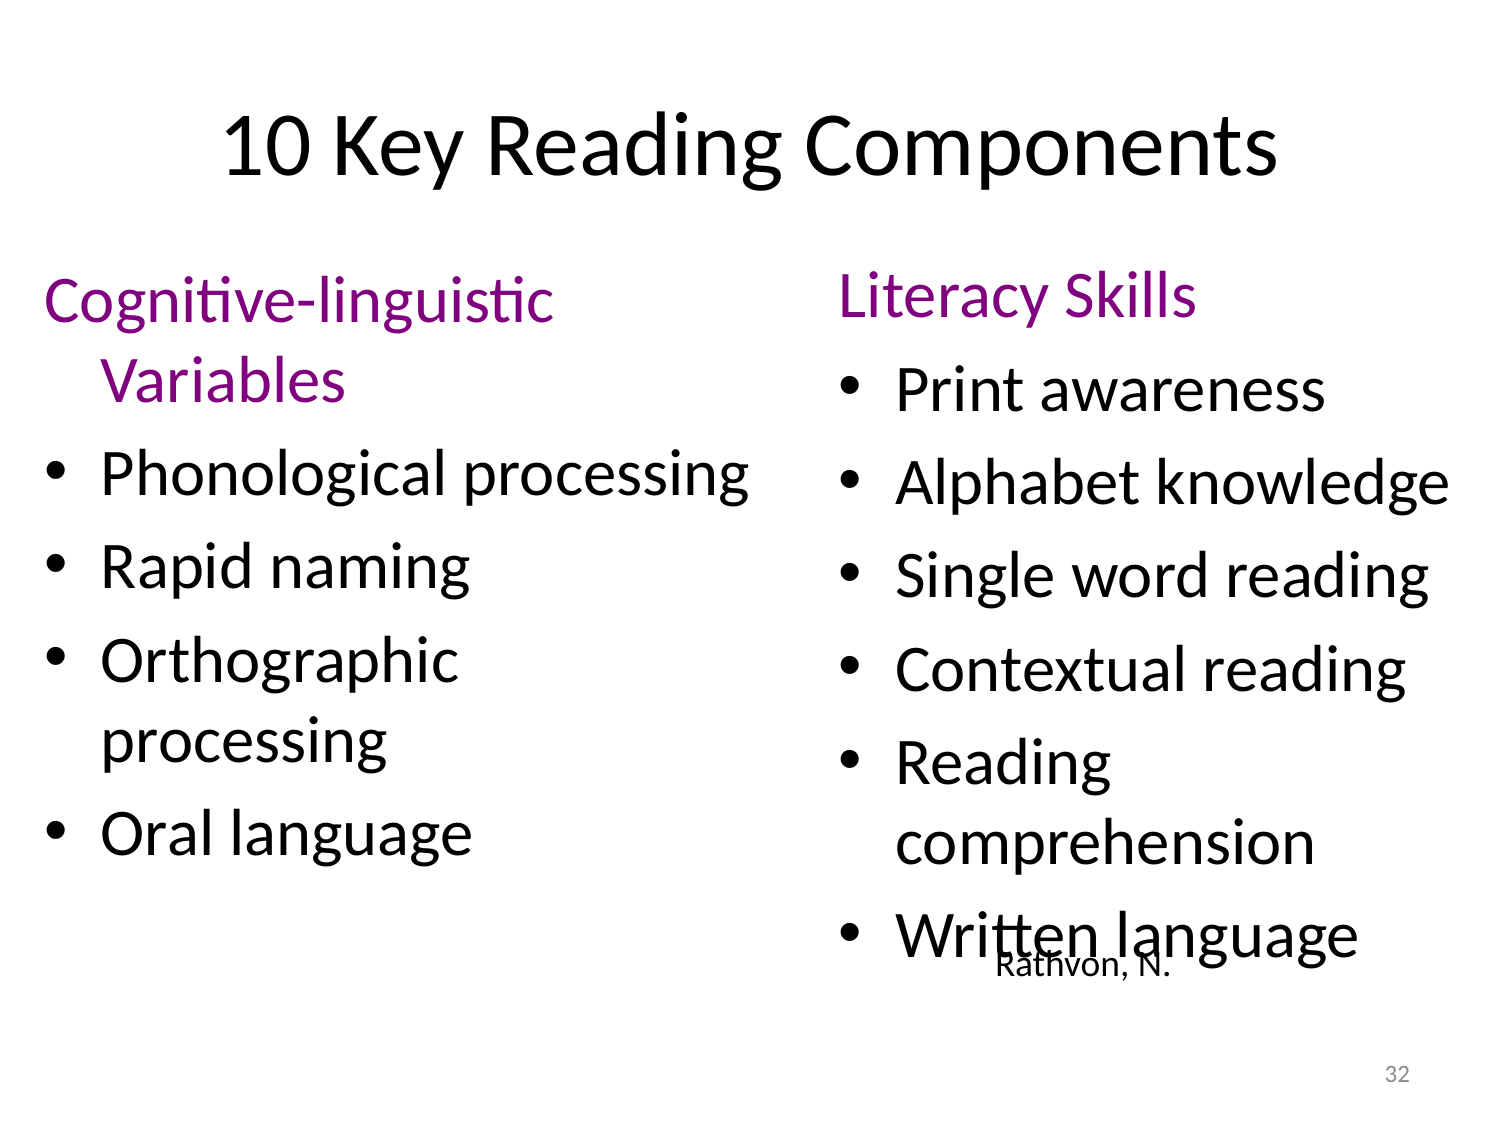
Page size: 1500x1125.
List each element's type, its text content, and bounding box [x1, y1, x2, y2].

text_box Rathvon, N. [980, 932, 1346, 992]
list Cognitive-linguistic Variables Phonological processing Rapid naming Orthographic processing Oral language [29, 248, 774, 924]
list Literacy Skills Print awareness Alphabet knowledge Single word reading Contextual reading Reading comprehension Written language [823, 243, 1487, 987]
title 10 Key Reading Components [75, 45, 1425, 233]
slide_number 32 [1074, 1042, 1425, 1103]
